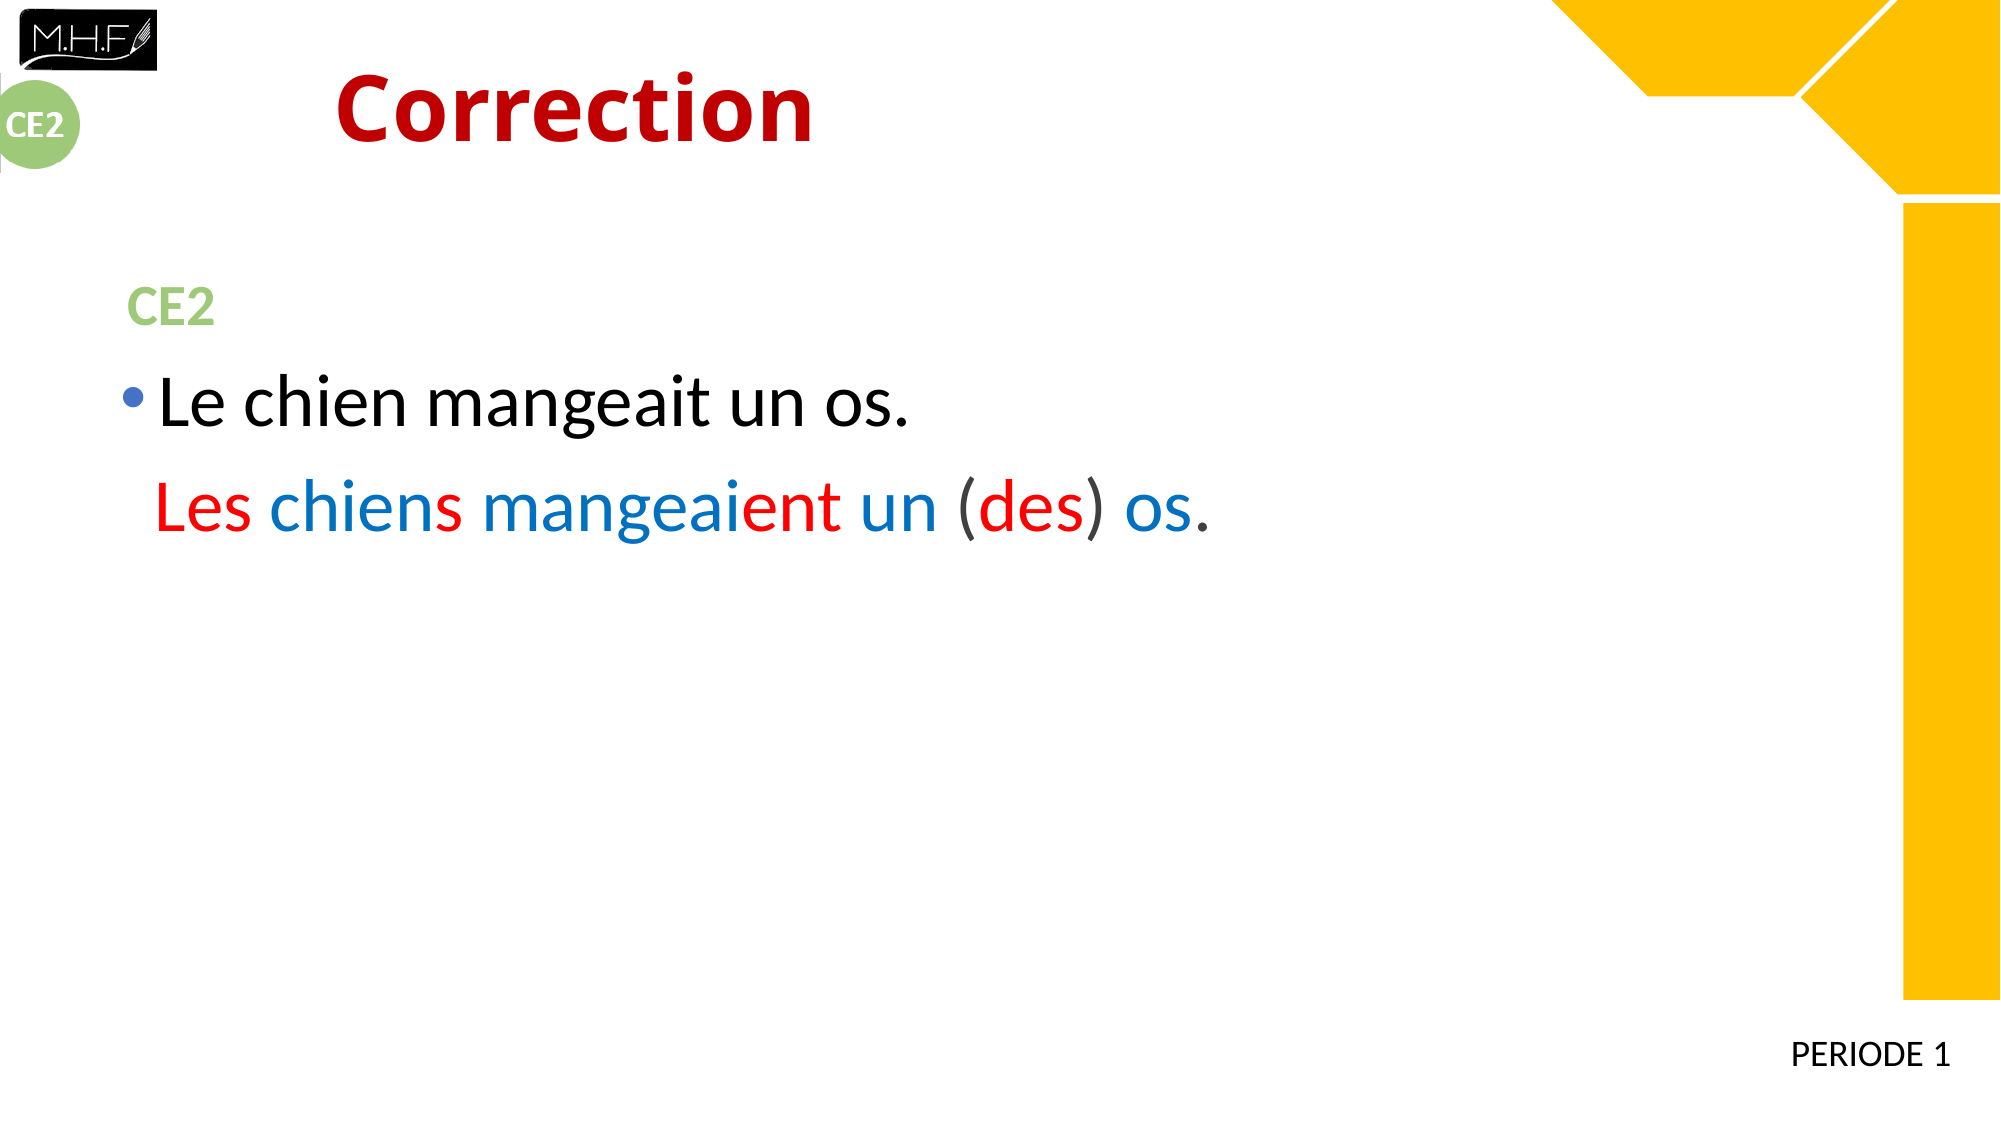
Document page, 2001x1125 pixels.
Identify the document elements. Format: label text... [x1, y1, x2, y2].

title Correction [318, 3, 1865, 221]
text_box CE2 [112, 239, 775, 344]
picture [0, 7, 157, 173]
text_box [1549, 0, 1892, 98]
text_box PERIODE 1 [1362, 1021, 1967, 1125]
text_box [1902, 202, 2000, 1001]
text_box [1799, 0, 2000, 196]
text_box Le chien mangeait un os. Les chiens mangeaient un (des) os. [86, 344, 1442, 582]
